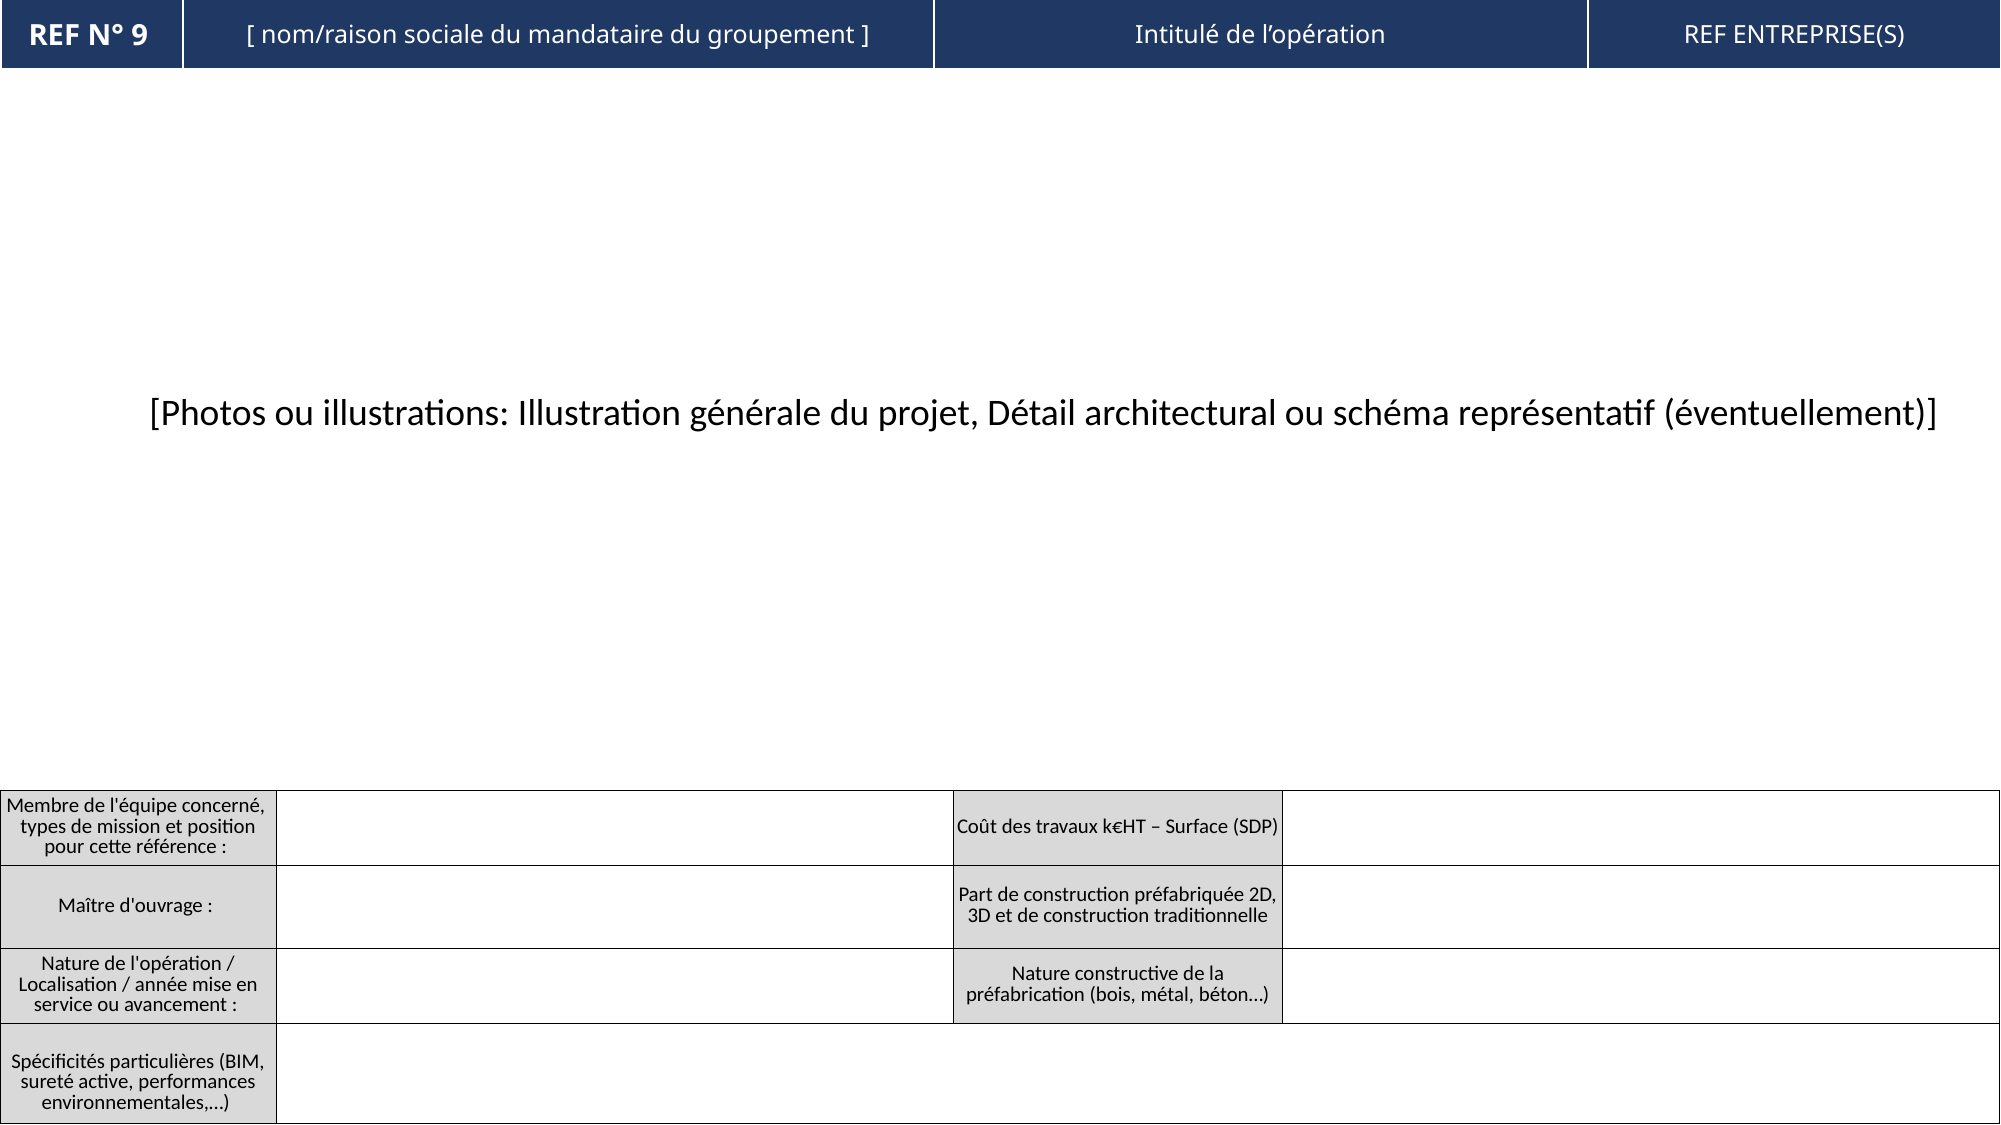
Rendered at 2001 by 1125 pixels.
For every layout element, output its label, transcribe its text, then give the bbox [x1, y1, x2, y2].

table_cell Nature de l'opération / Localisation / année mise en service ou avancement : [1, 949, 276, 1023]
table_header REF N° 9 [2, 0, 182, 68]
text_box [Photos ou illustrations: Illustration générale du projet, Détail architectural ou schéma représentatif (éventuellement)] [113, 380, 1976, 440]
table_header REF ENTREPRISE(S) [1589, 0, 2000, 68]
table_cell Nature constructive de la préfabrication (bois, métal, béton…) [954, 949, 1282, 1023]
table_header Coût des travaux k€HT – Surface (SDP) [954, 791, 1282, 865]
table_header Membre de l'équipe concerné, types de mission et position pour cette référence : [1, 791, 276, 865]
table_cell [277, 866, 953, 948]
table_cell [1283, 949, 1999, 1023]
table_header [1283, 791, 1999, 865]
table_header Intitulé de l’opération [935, 0, 1587, 68]
table_cell Part de construction préfabriquée 2D, 3D et de construction traditionnelle [954, 866, 1282, 948]
table_header [ nom/raison sociale du mandataire du groupement ] [184, 0, 933, 68]
table_cell [277, 1024, 1999, 1123]
table_cell [1283, 866, 1999, 948]
table_cell Maître d'ouvrage : [1, 866, 276, 948]
table_cell [277, 949, 953, 1023]
table_cell Spécificités particulières (BIM, sureté active, performances environnementales,…) [1, 1024, 276, 1123]
table_header [277, 791, 953, 865]
